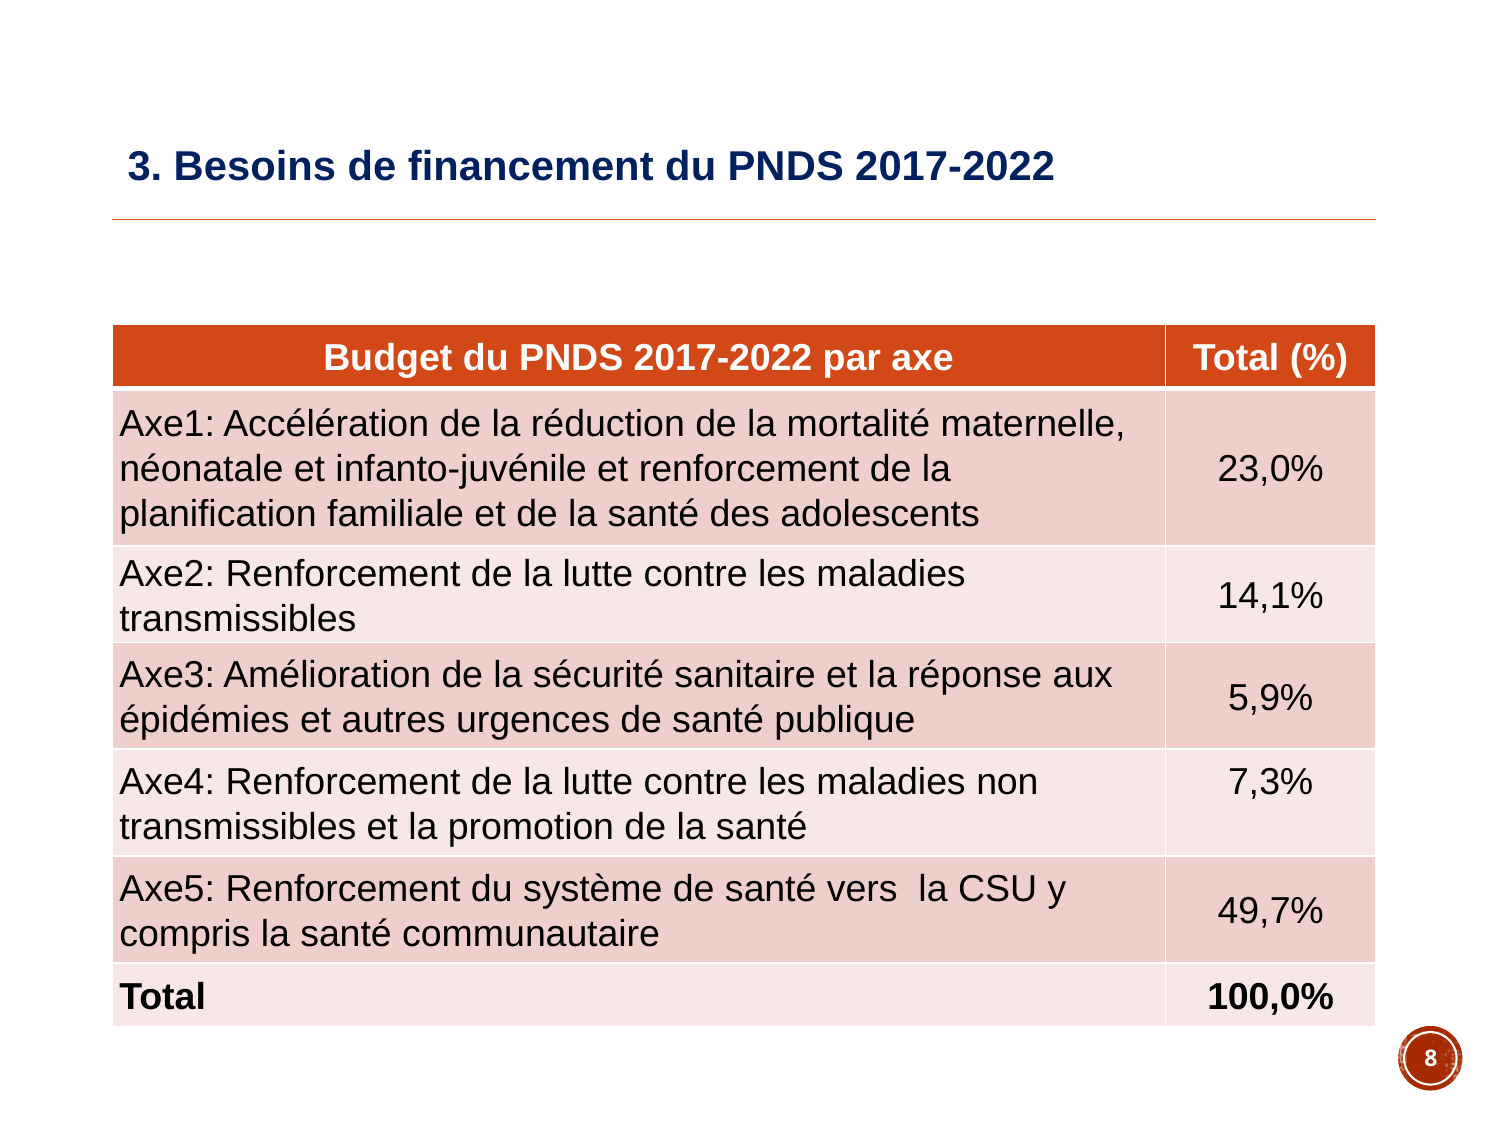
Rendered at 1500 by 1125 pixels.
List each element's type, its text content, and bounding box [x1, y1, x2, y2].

title 3. Besoins de financement du PNDS 2017-2022 [112, 114, 1392, 220]
table_cell Axe1: Accélération de la réduction de la mortalité maternelle, néonatale et infanto-juvénile et renforcement de la planification familiale et de la santé des adolescents [113, 391, 1165, 545]
table_cell Axe4: Renforcement de la lutte contre les maladies non transmissibles et la promotion de la santé [113, 750, 1165, 855]
table_cell 14,1% [1166, 547, 1375, 642]
slide_number 8 [1391, 1028, 1471, 1089]
table_cell 49,7% [1166, 857, 1375, 962]
table_cell Total [113, 964, 1165, 1026]
table_cell Axe3: Amélioration de la sécurité sanitaire et la réponse aux épidémies et autres urgences de santé publique [113, 643, 1165, 748]
table_cell 100,0% [1166, 964, 1375, 1026]
table_cell 7,3% [1166, 750, 1375, 855]
table_cell Axe2: Renforcement de la lutte contre les maladies transmissibles [113, 547, 1165, 642]
table_cell 5,9% [1166, 643, 1375, 748]
table_header Total (%) [1166, 325, 1375, 386]
table_header Budget du PNDS 2017-2022 par axe [113, 325, 1165, 386]
table_cell Axe5: Renforcement du système de santé vers la CSU y compris la santé communautaire [113, 857, 1165, 962]
table_cell 23,0% [1166, 391, 1375, 545]
